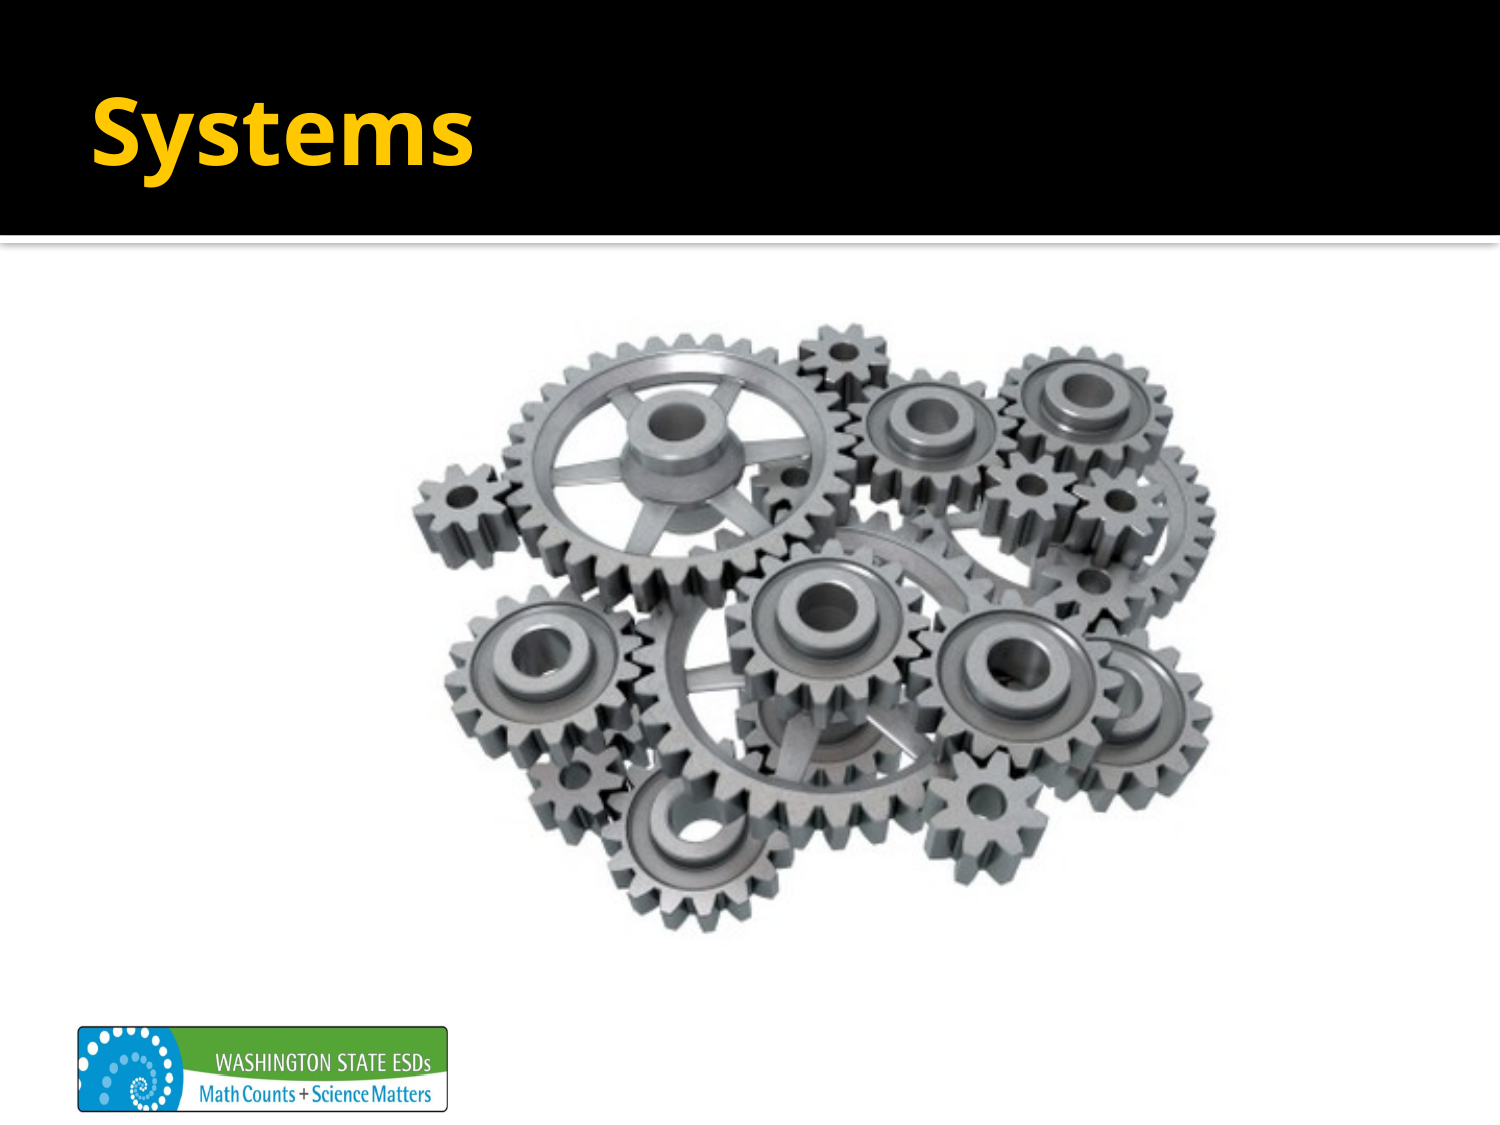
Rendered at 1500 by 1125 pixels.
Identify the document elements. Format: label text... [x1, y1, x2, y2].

picture [75, 1025, 450, 1113]
title Systems [74, 25, 1426, 232]
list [362, 287, 1259, 961]
